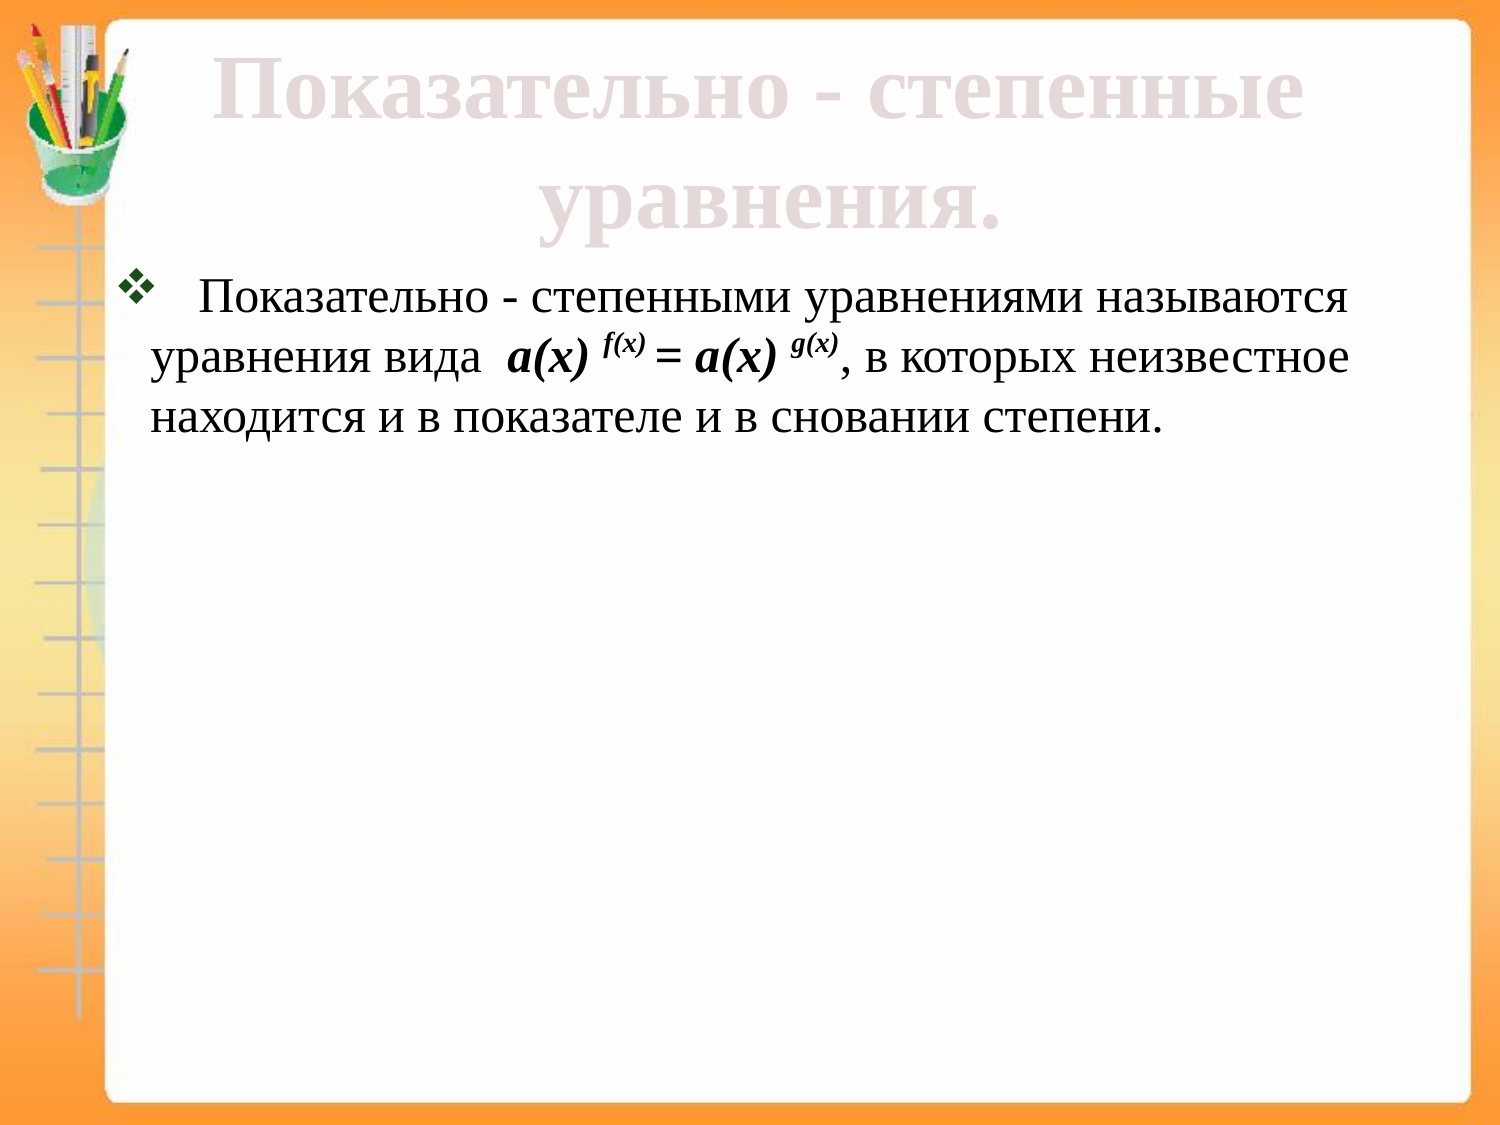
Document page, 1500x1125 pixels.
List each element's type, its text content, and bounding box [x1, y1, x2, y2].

text_box Показательно - степенными уравнениями называются уравнения вида a(x) f(x) = a(x) g(x), в которых неизвестное находится и в показателе и в сновании степени. [100, 255, 1388, 451]
text_box Показательно - степенные уравнения. [197, 19, 1344, 254]
picture [0, 0, 1500, 1125]
